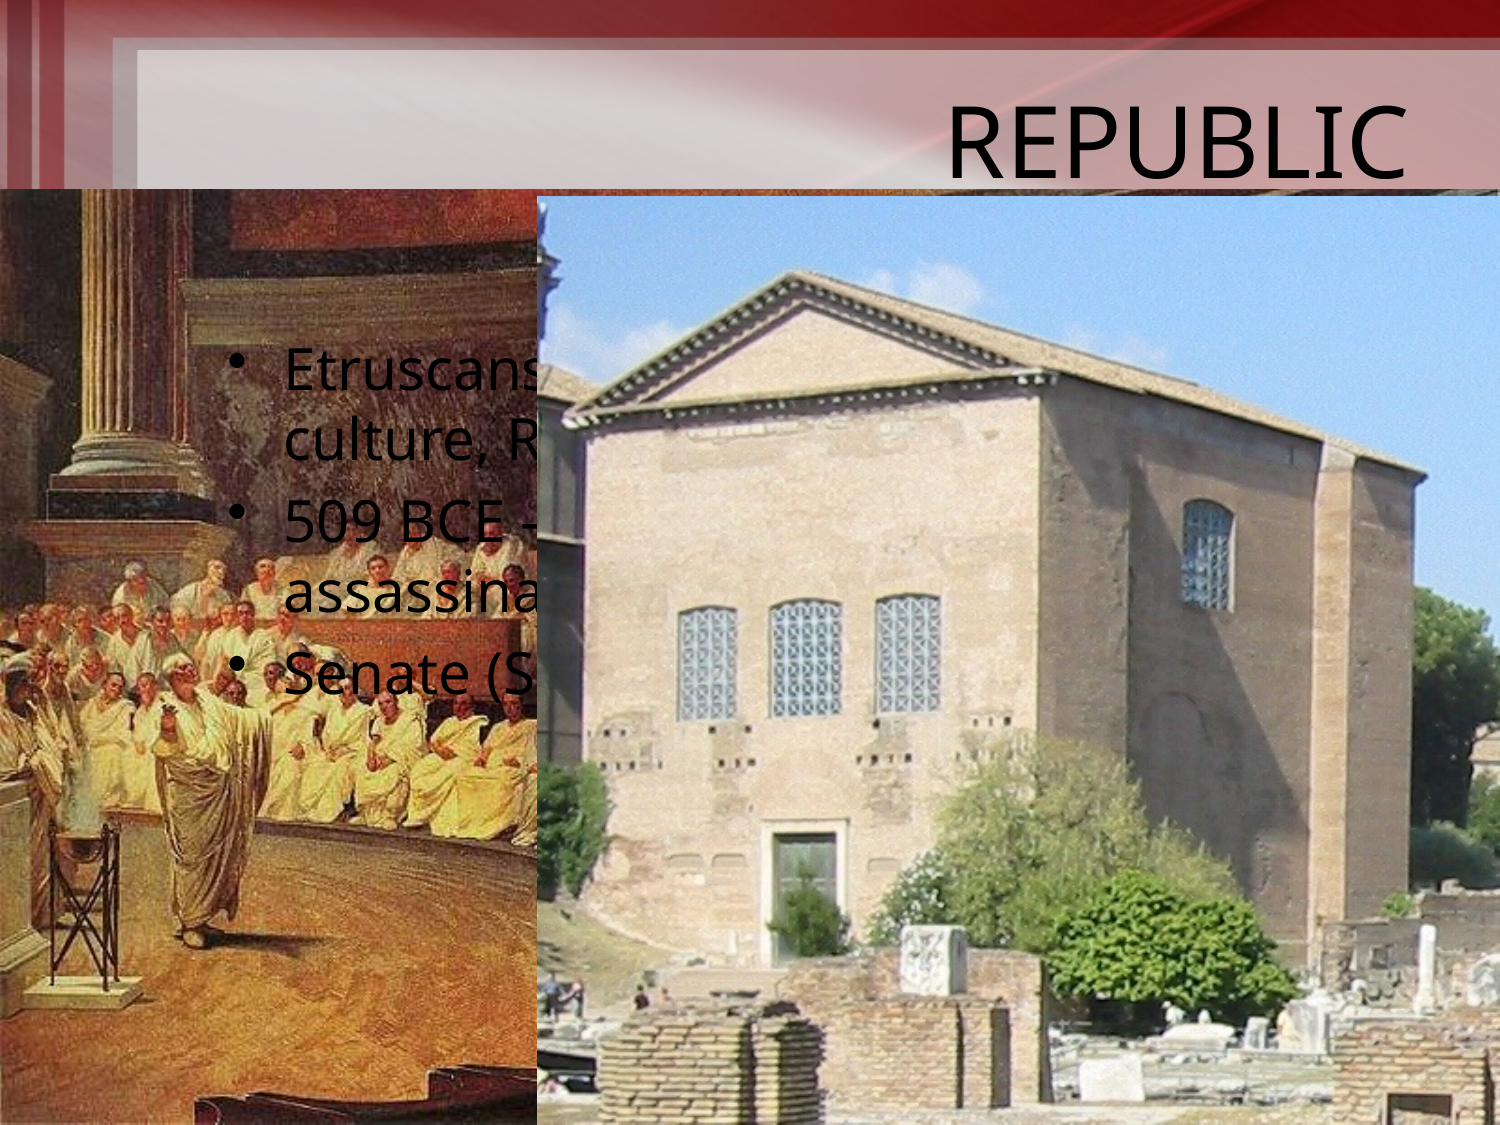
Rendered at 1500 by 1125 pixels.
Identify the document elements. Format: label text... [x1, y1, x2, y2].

picture [0, 0, 1500, 1125]
title REPUBLIC [74, 44, 1426, 187]
